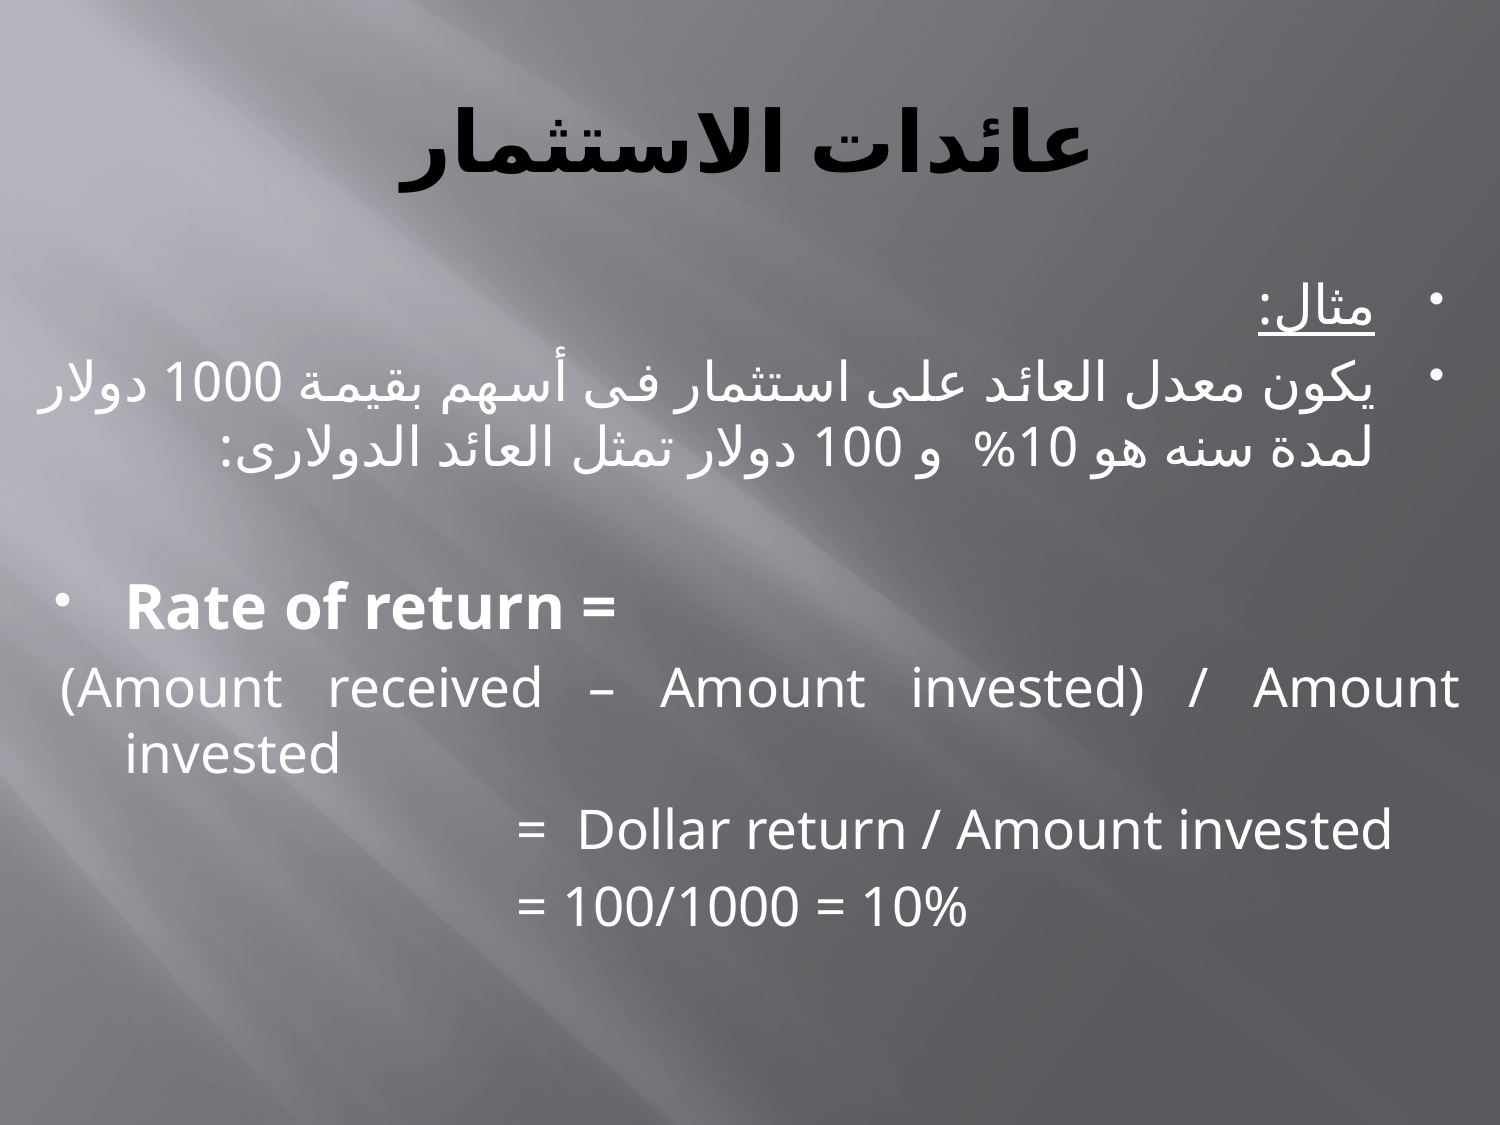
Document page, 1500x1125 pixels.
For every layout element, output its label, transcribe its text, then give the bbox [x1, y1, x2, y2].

list مثال: يكون معدل العائد على استثمار فى أسهم بقيمة 1000 دولار لمدة سنه هو 10% و 100 دولار تمثل العائد الدولارى: Rate of return = (Amount received – Amount invested) / Amount invested = Dollar return / Amount invested = 100/1000 = 10% [24, 262, 1475, 1035]
title عائدات الاستثمار [75, 45, 1425, 233]
